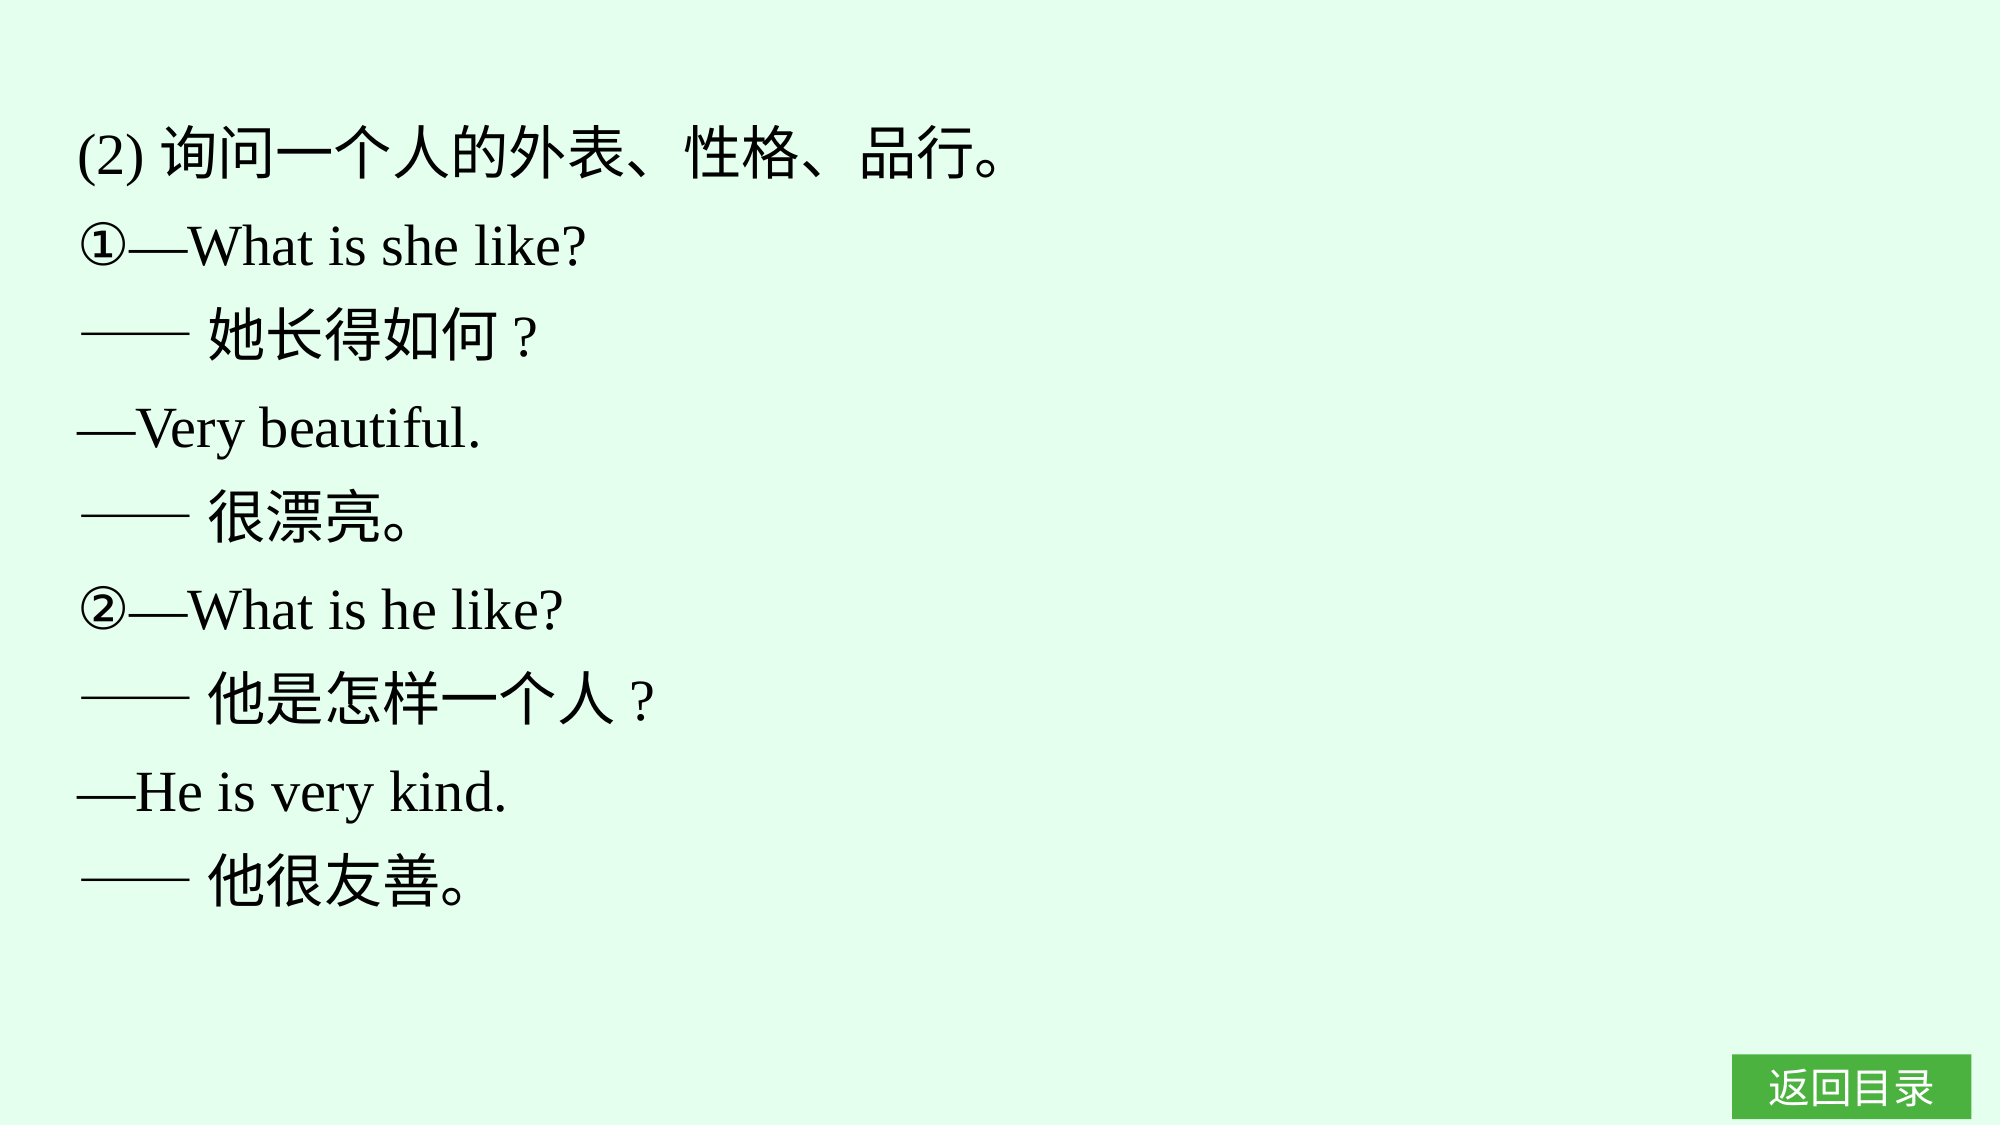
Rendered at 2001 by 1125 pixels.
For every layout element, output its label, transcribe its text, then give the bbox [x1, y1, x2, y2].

text_box (2)询问一个人的外表、性格、品行。 ①—What is she like? ——她长得如何? —Very beautiful. ——很漂亮。 ②—What is he like? ——他是怎样一个人? —He is very kind. ——他很友善。 [62, 87, 1938, 921]
